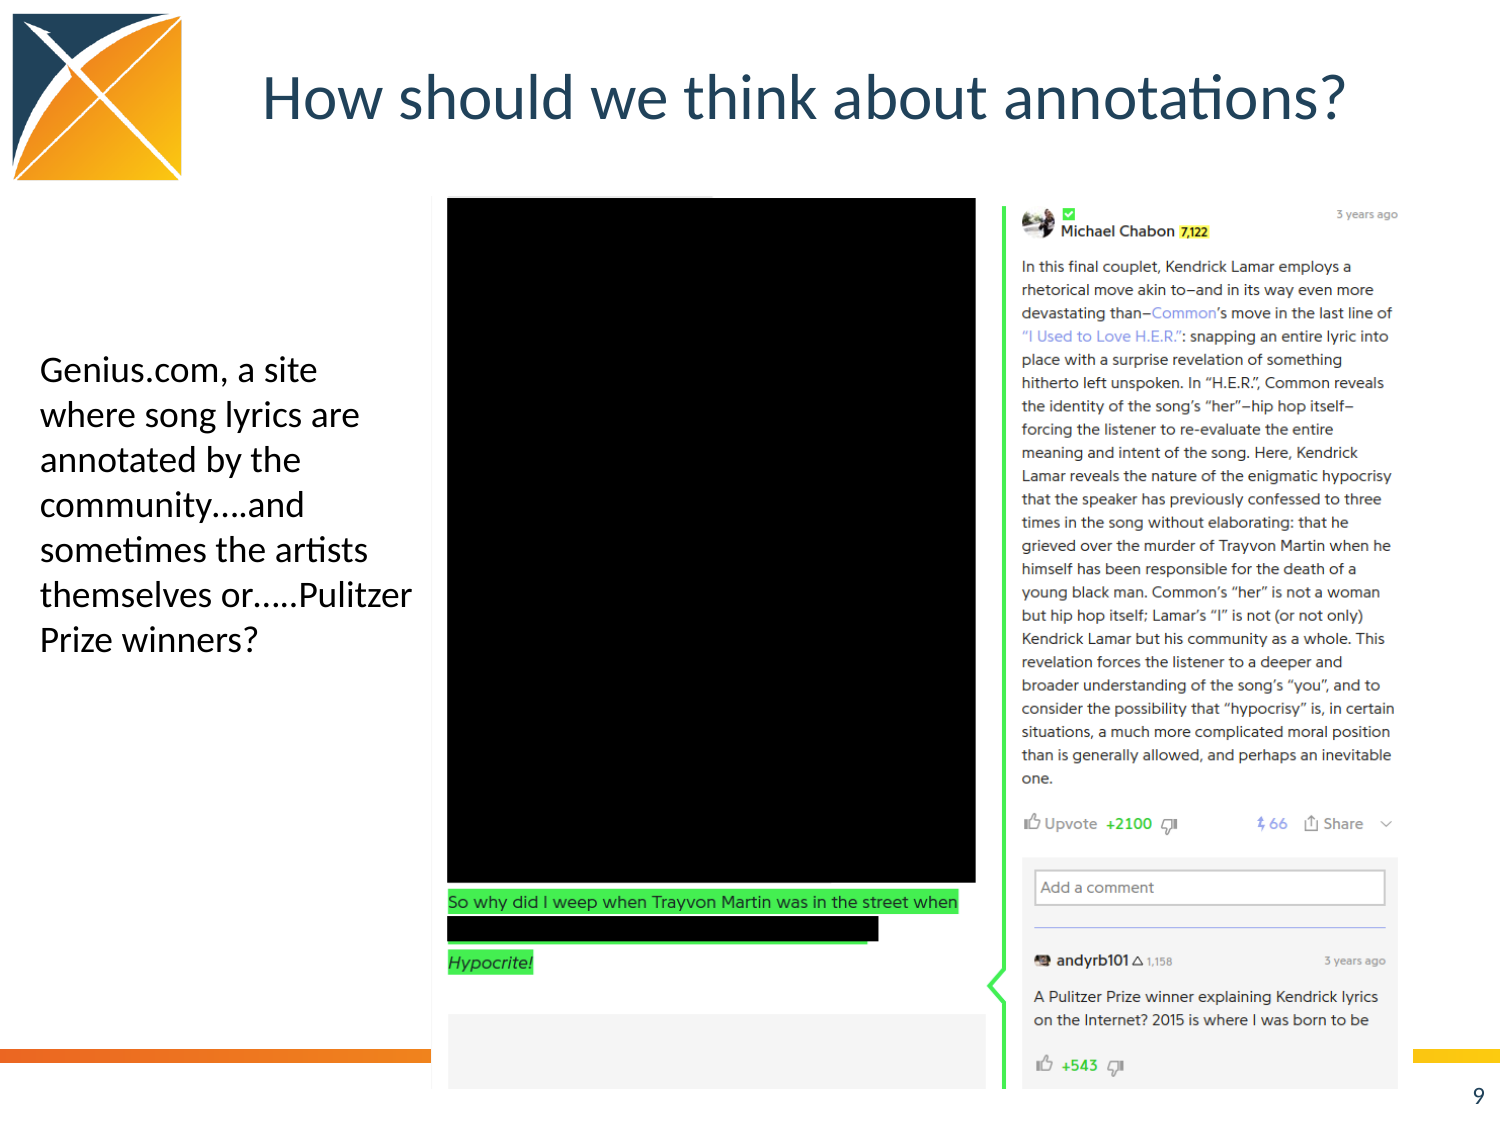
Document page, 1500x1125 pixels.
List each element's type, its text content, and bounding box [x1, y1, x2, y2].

slide_number 9 [1149, 1065, 1500, 1125]
title How should we think about annotations? [187, 24, 1425, 163]
picture [0, 0, 206, 200]
text_box Genius.com, a site where song lyrics are annotated by the community….and sometimes the artists themselves or…..Pulitzer Prize winners? [24, 337, 426, 668]
picture [431, 195, 1413, 1090]
